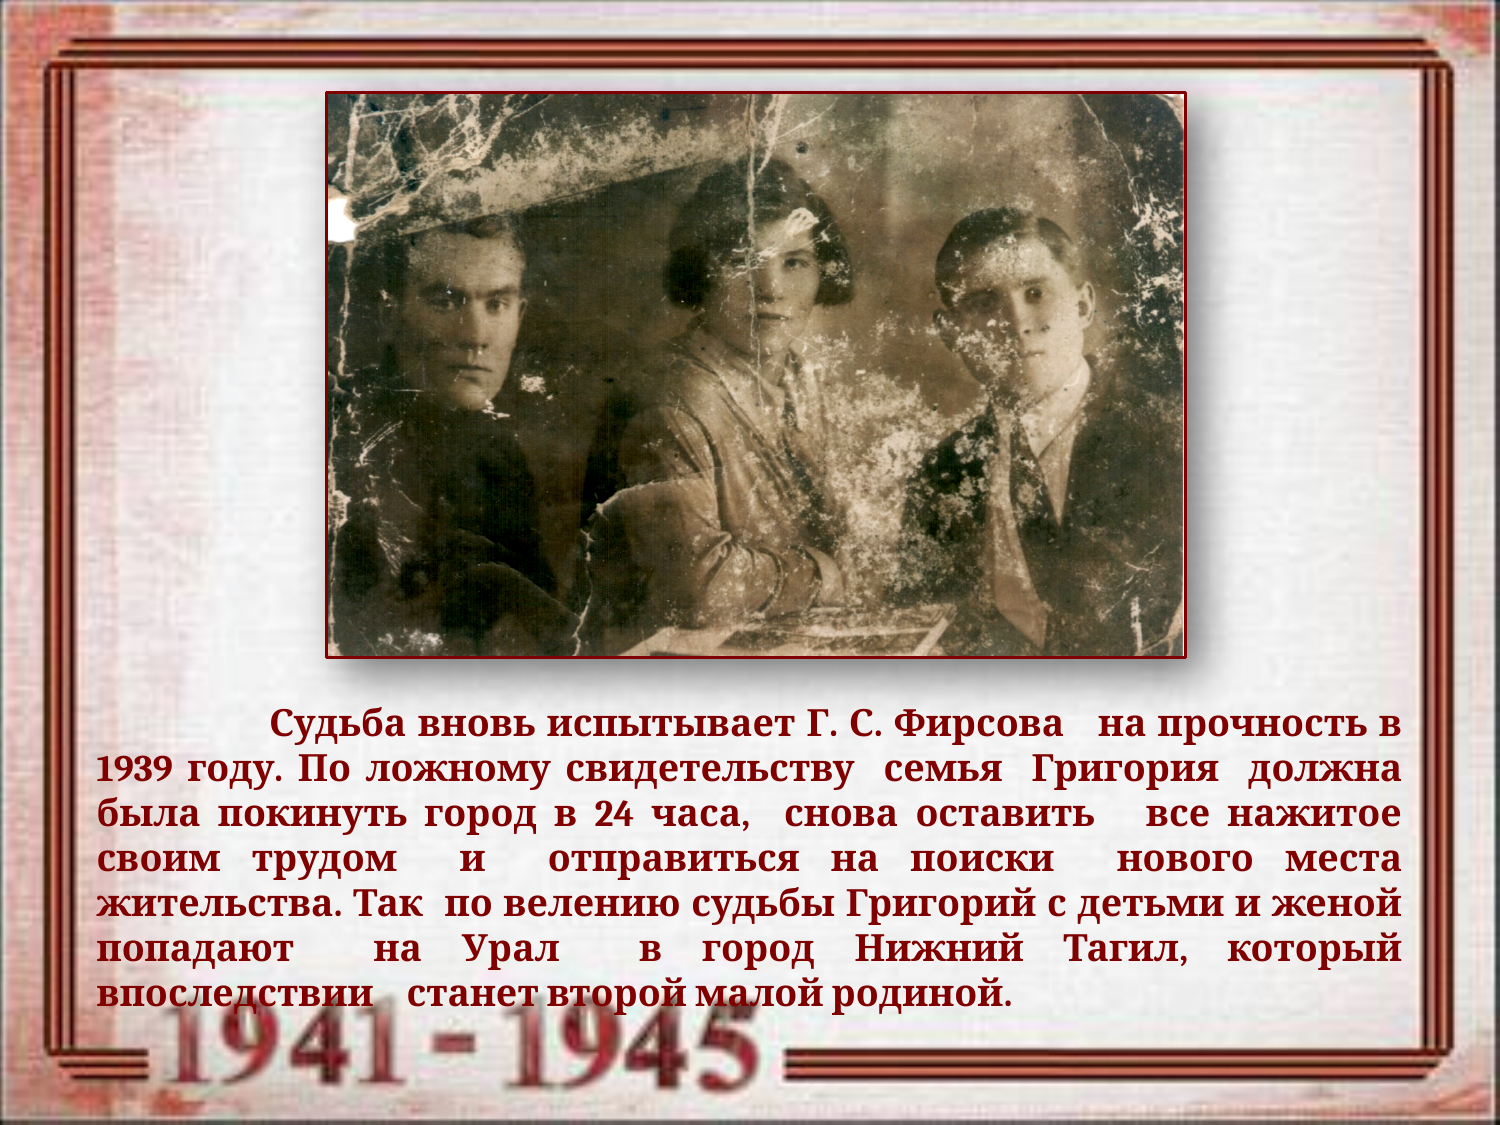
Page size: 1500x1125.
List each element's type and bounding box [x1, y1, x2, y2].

list [0, 0, 1500, 1125]
picture [327, 93, 1184, 657]
